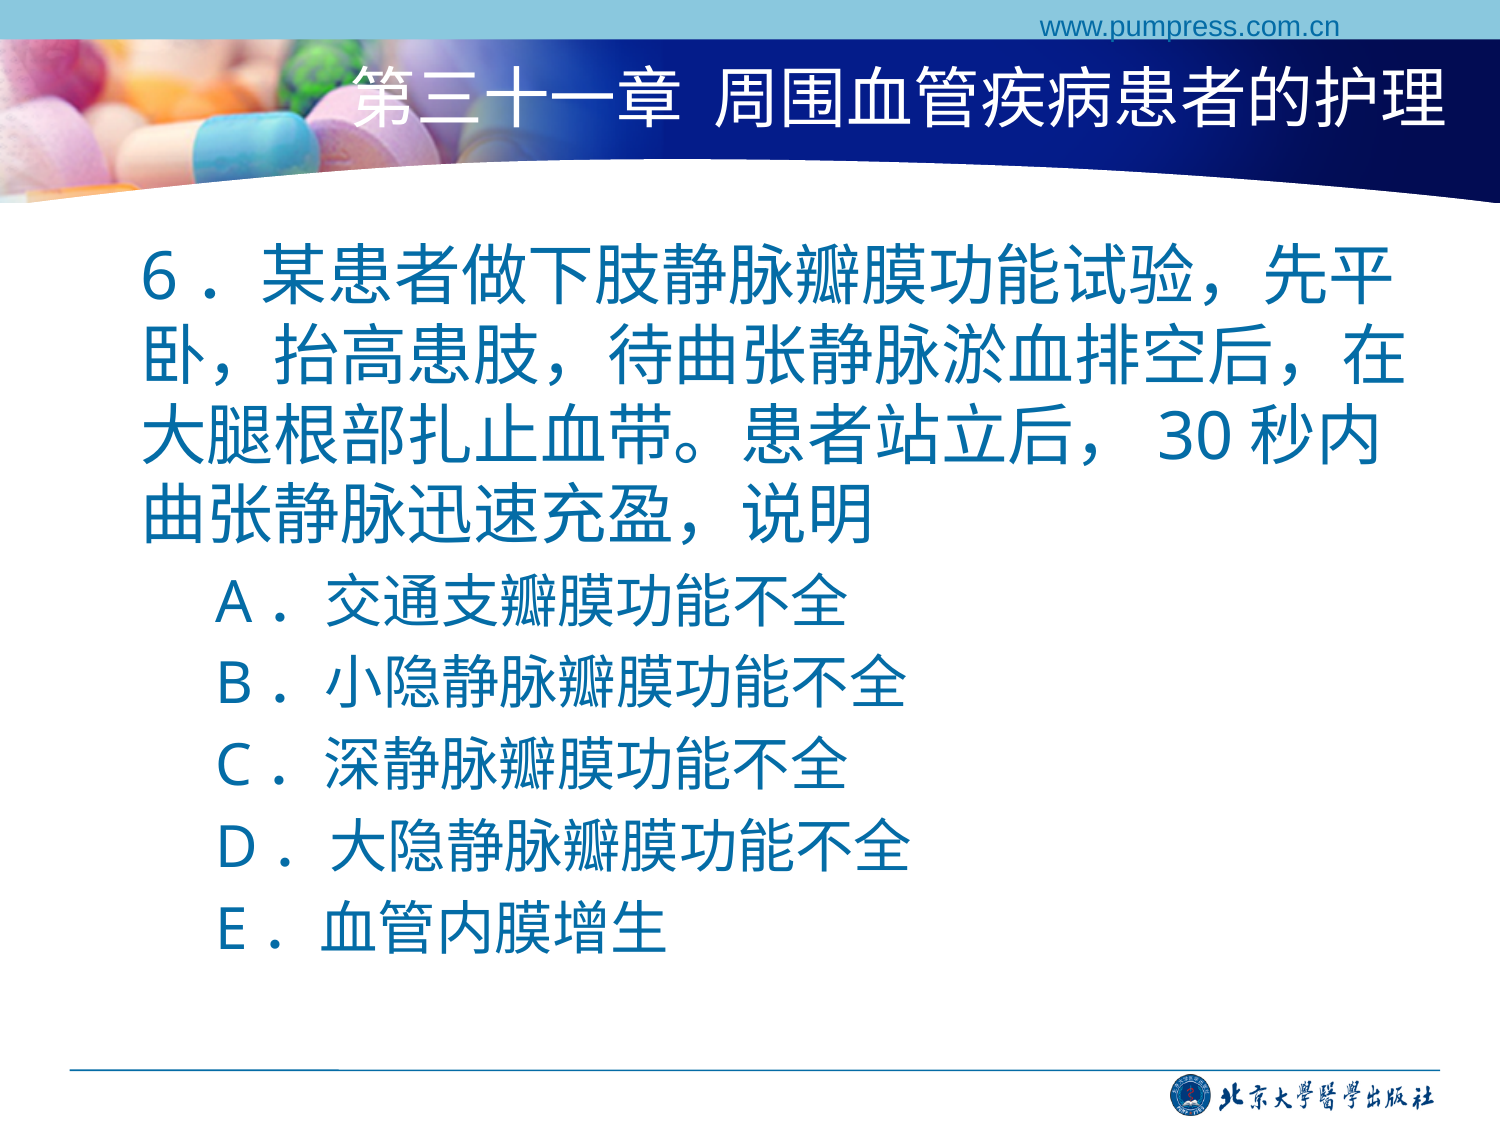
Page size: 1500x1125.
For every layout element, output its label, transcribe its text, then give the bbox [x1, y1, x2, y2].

title 第三十一章 周围血管疾病患者的护理 [137, 49, 1463, 143]
list 6．某患者做下肢静脉瓣膜功能试验，先平卧，抬高患肢，待曲张静脉淤血排空后，在大腿根部扎止血带。患者站立后，30秒内曲张静脉迅速充盈，说明 A．交通支瓣膜功能不全 B．小隐静脉瓣膜功能不全 C．深静脉瓣膜功能不全 D．大隐静脉瓣膜功能不全 E．血管内膜增生 [49, 224, 1463, 1026]
slide_number www.pumpress.com.cn [1025, 0, 1463, 38]
picture [1170, 1074, 1436, 1118]
picture [0, 40, 1500, 203]
